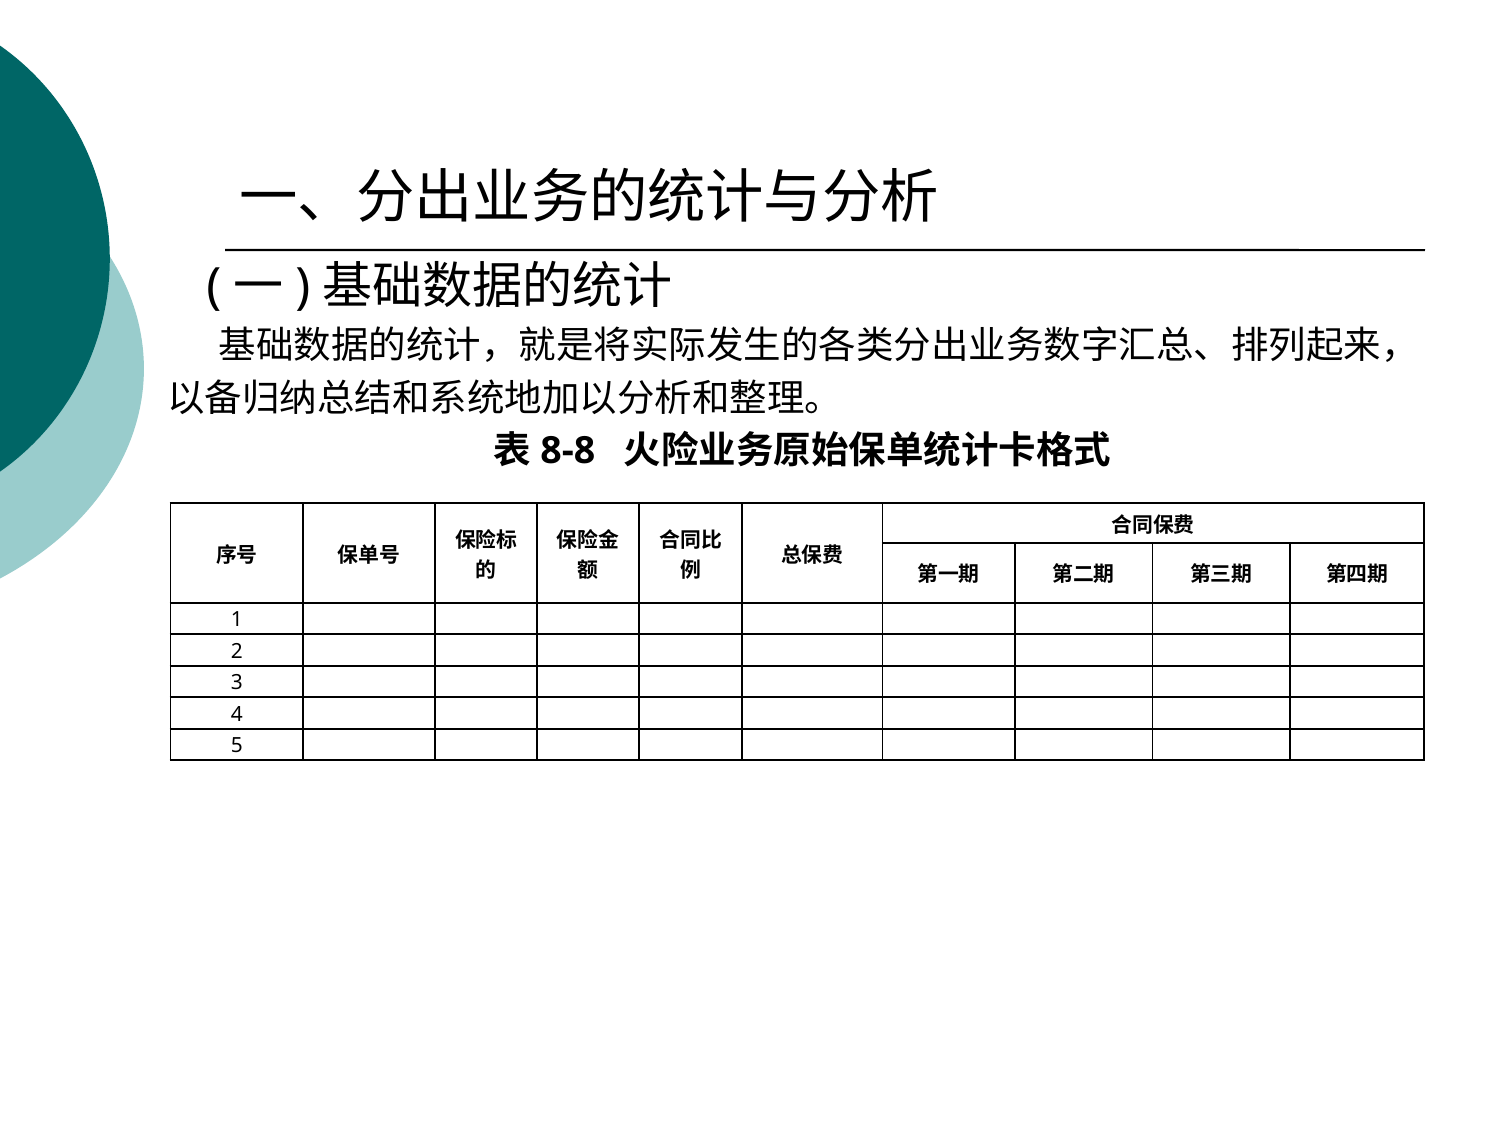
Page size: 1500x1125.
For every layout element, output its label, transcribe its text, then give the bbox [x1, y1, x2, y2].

table_header 保险标的 [436, 504, 536, 602]
table_cell [1016, 730, 1152, 759]
table_cell [304, 730, 434, 759]
table_cell [640, 635, 741, 665]
list (一)基础数据的统计 基础数据的统计，就是将实际发生的各类分出业务数字汇总、排列起来， 以备归纳总结和系统地加以分析和整理。 表8-8 火险业务原始保单统计卡格式 [152, 245, 1454, 922]
table_cell [743, 635, 882, 665]
table_cell [1016, 604, 1152, 633]
table_cell [304, 667, 434, 696]
table_cell [1153, 698, 1289, 728]
table_cell [1153, 667, 1289, 696]
table_cell [640, 604, 741, 633]
table_cell [1153, 635, 1289, 665]
table_cell [743, 667, 882, 696]
table_cell 5 [171, 730, 302, 759]
table_header 保单号 [304, 504, 434, 602]
table_header 保险金额 [538, 504, 638, 602]
table_cell [436, 730, 536, 759]
table_cell [883, 730, 1014, 759]
table_cell 3 [171, 667, 302, 696]
table_cell [1291, 604, 1423, 633]
table_cell [1153, 730, 1289, 759]
table_cell [538, 730, 638, 759]
table_cell [1291, 667, 1423, 696]
table_cell [538, 635, 638, 665]
table_cell [538, 604, 638, 633]
table_cell [436, 604, 536, 633]
table_cell [538, 667, 638, 696]
table_cell [640, 667, 741, 696]
table_cell [1016, 667, 1152, 696]
table_cell [304, 698, 434, 728]
table_cell [640, 730, 741, 759]
table_cell [304, 604, 434, 633]
table_cell [883, 667, 1014, 696]
table_cell [883, 604, 1014, 633]
table_cell [1016, 698, 1152, 728]
title 一、分出业务的统计与分析 [224, 49, 1425, 238]
table_cell [640, 698, 741, 728]
table_header 总保费 [743, 504, 882, 602]
table_cell [304, 635, 434, 665]
table_cell [436, 667, 536, 696]
table_cell [436, 698, 536, 728]
table_cell 第四期 [1291, 544, 1423, 602]
table_cell [1291, 698, 1423, 728]
table_header 合同保费 [883, 504, 1423, 542]
table_header 序号 [171, 504, 302, 602]
table_cell [1016, 635, 1152, 665]
table_header 合同比例 [640, 504, 741, 602]
table_cell [743, 604, 882, 633]
table_cell 第一期 [883, 544, 1014, 602]
table_cell 第二期 [1016, 544, 1152, 602]
table_cell [883, 698, 1014, 728]
table_cell [743, 698, 882, 728]
table_cell [883, 635, 1014, 665]
table_cell 4 [171, 698, 302, 728]
table_cell [743, 730, 882, 759]
table_cell [538, 698, 638, 728]
table_cell 2 [171, 635, 302, 665]
table_cell [1153, 604, 1289, 633]
table_cell [436, 635, 536, 665]
table_cell 1 [171, 604, 302, 633]
table_cell 第三期 [1153, 544, 1289, 602]
table_cell [1291, 730, 1423, 759]
table_cell [1291, 635, 1423, 665]
